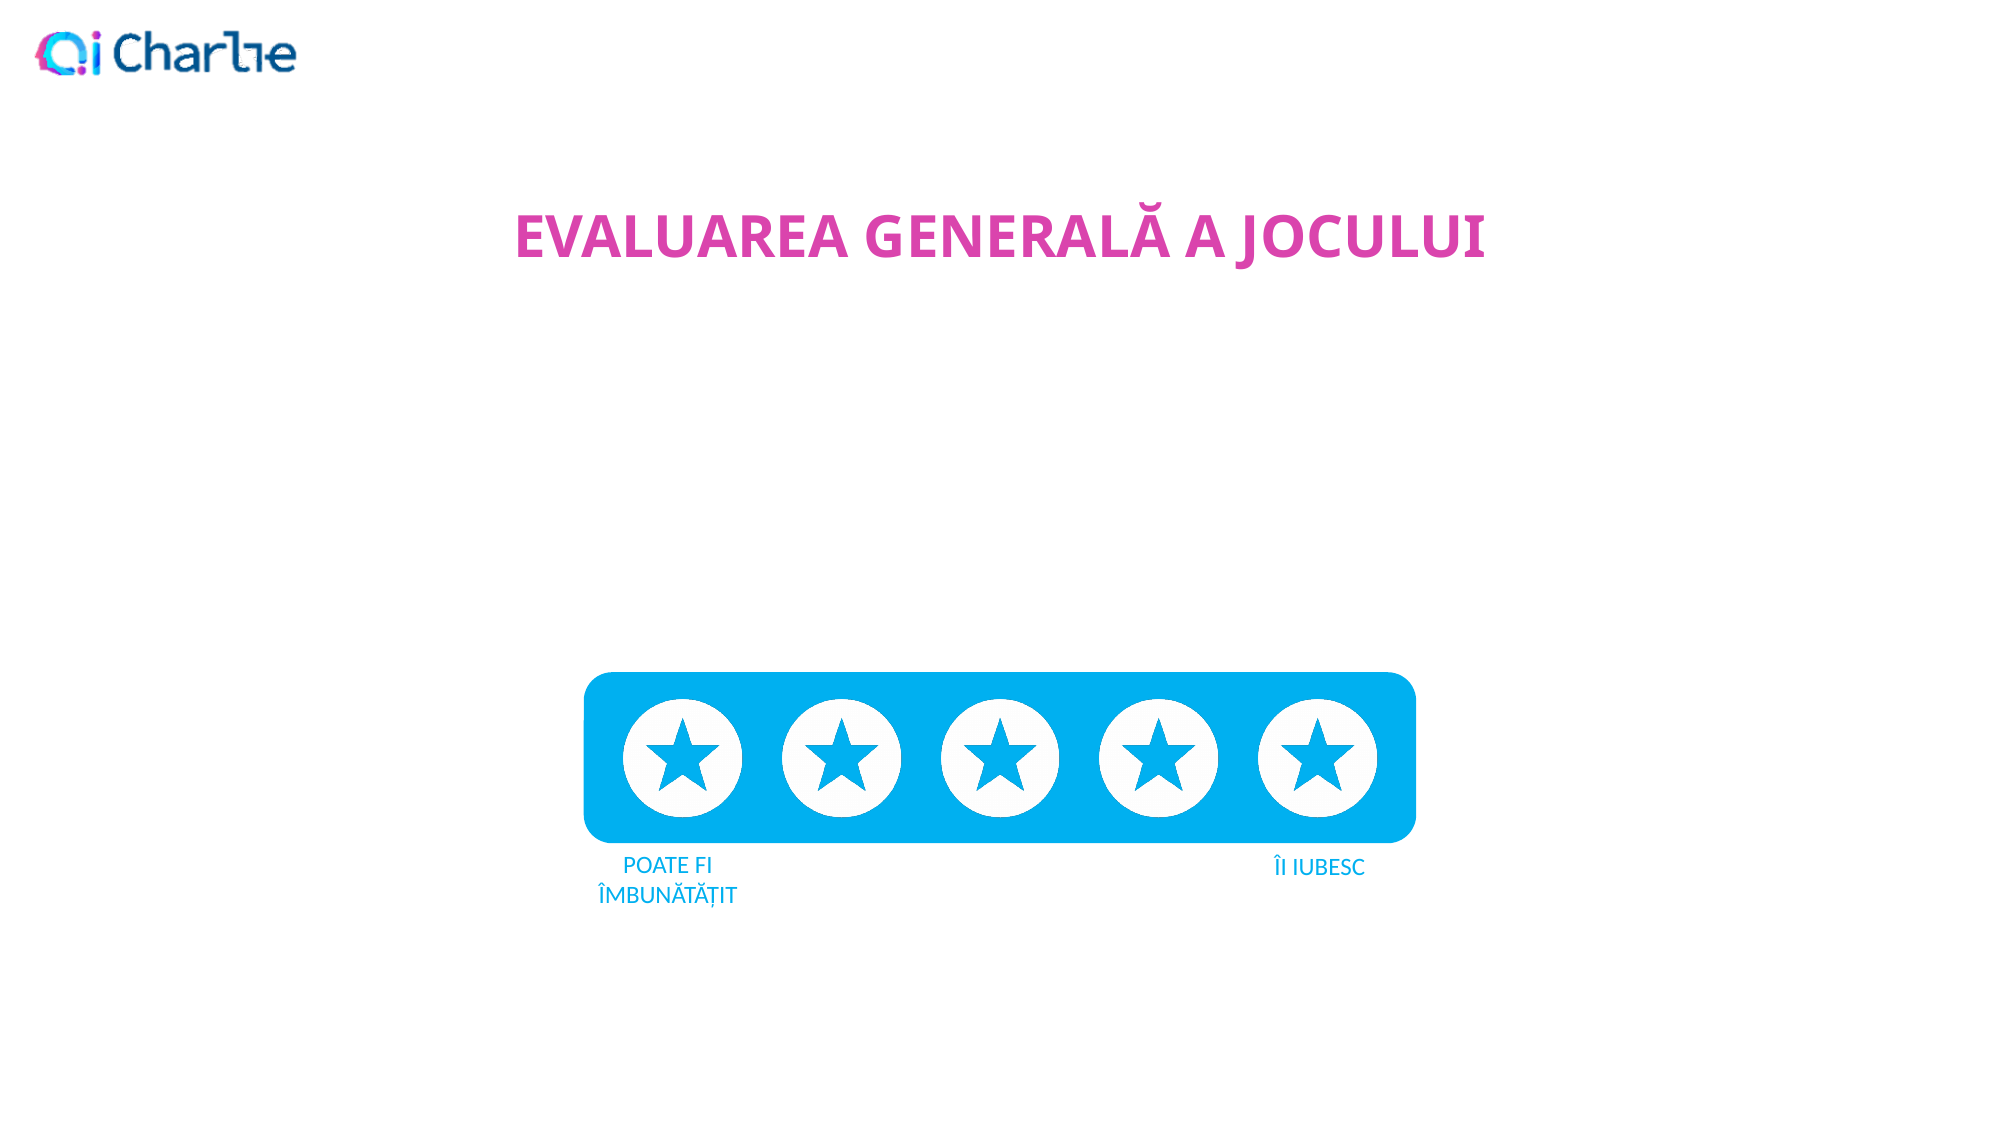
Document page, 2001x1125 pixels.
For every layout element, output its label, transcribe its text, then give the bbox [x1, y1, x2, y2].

picture [107, 27, 303, 79]
picture [942, 700, 1059, 817]
picture [783, 700, 901, 817]
text_box POATE FI ÎMBUNĂTĂȚIT [578, 840, 758, 916]
picture [624, 700, 742, 817]
picture [1259, 700, 1377, 817]
text_box EVALUAREA GENERALĂ A JOCULUI [0, 192, 2000, 347]
text_box [582, 671, 1418, 845]
picture [33, 28, 104, 76]
text_box ÎI IUBESC [1230, 843, 1409, 888]
picture [1100, 700, 1218, 817]
